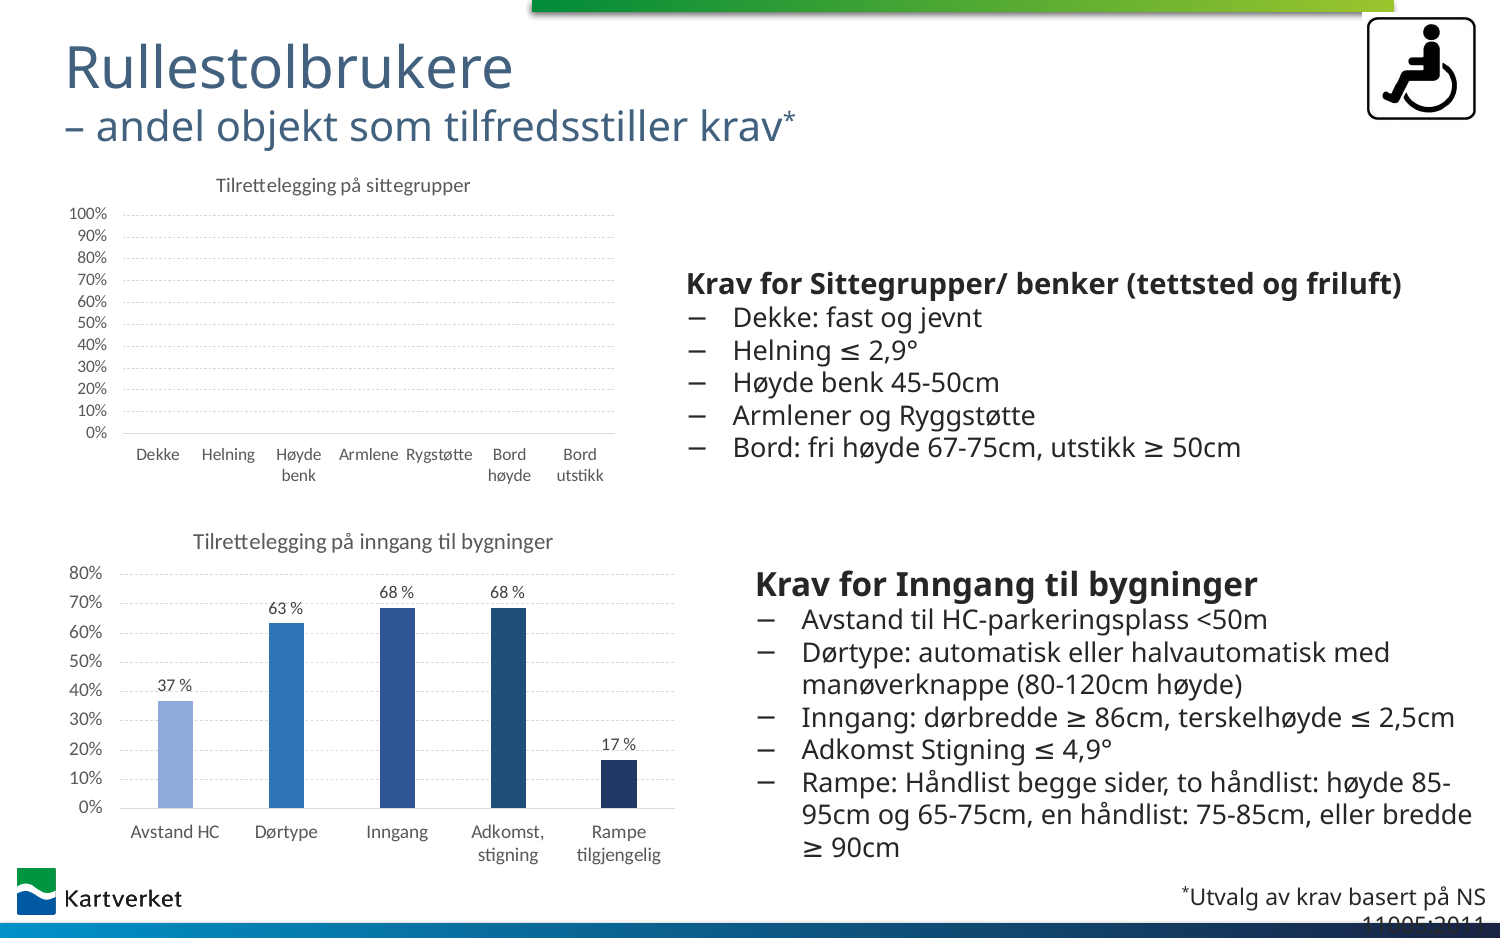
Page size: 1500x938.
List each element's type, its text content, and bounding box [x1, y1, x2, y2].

picture [1362, 12, 1481, 126]
picture [62, 520, 685, 874]
text_box Krav for Inngang til bygninger Avstand til HC-parkeringsplass <50m Dørtype: automatisk eller halvautomatisk med manøverknappe (80-120cm høyde) Inngang: dørbredde ≥ 86cm, terskelhøyde ≤ 2,5cm Adkomst Stigning ≤ 4,9° Rampe: Håndlist begge sider, to håndlist: høyde 85-95cm og 65-75cm, en håndlist: 75-85cm, eller bredde ≥ 90cm [740, 555, 1491, 870]
picture [62, 166, 625, 492]
text_box *Utvalg av krav basert på NS 11005:2011 [1068, 873, 1500, 938]
text_box Krav for Sittegrupper/ benker (tettsted og friluft) Dekke: fast og jevnt Helning ≤ 2,9° Høyde benk 45-50cm Armlener og Ryggstøtte Bord: fri høyde 67-75cm, utstikk ≥ 50cm [670, 258, 1418, 471]
text_box Rullestolbrukere – andel objekt som tilfredsstiller krav* [49, 25, 1431, 158]
